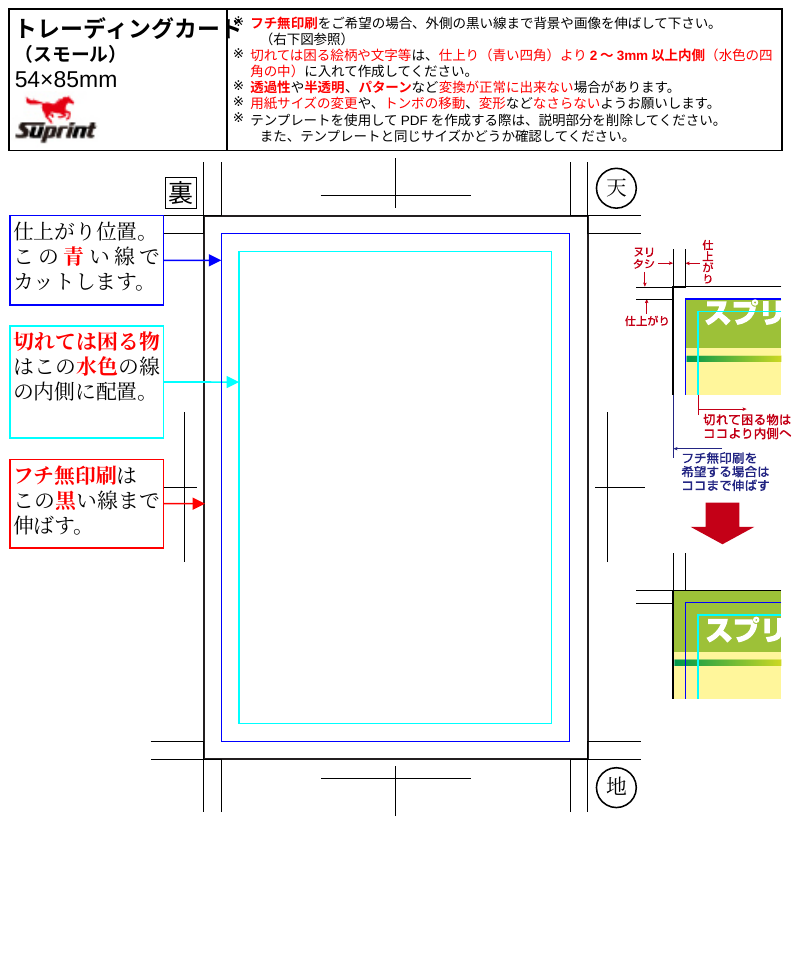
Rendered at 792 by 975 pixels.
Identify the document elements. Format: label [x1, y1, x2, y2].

picture [11, 91, 101, 148]
